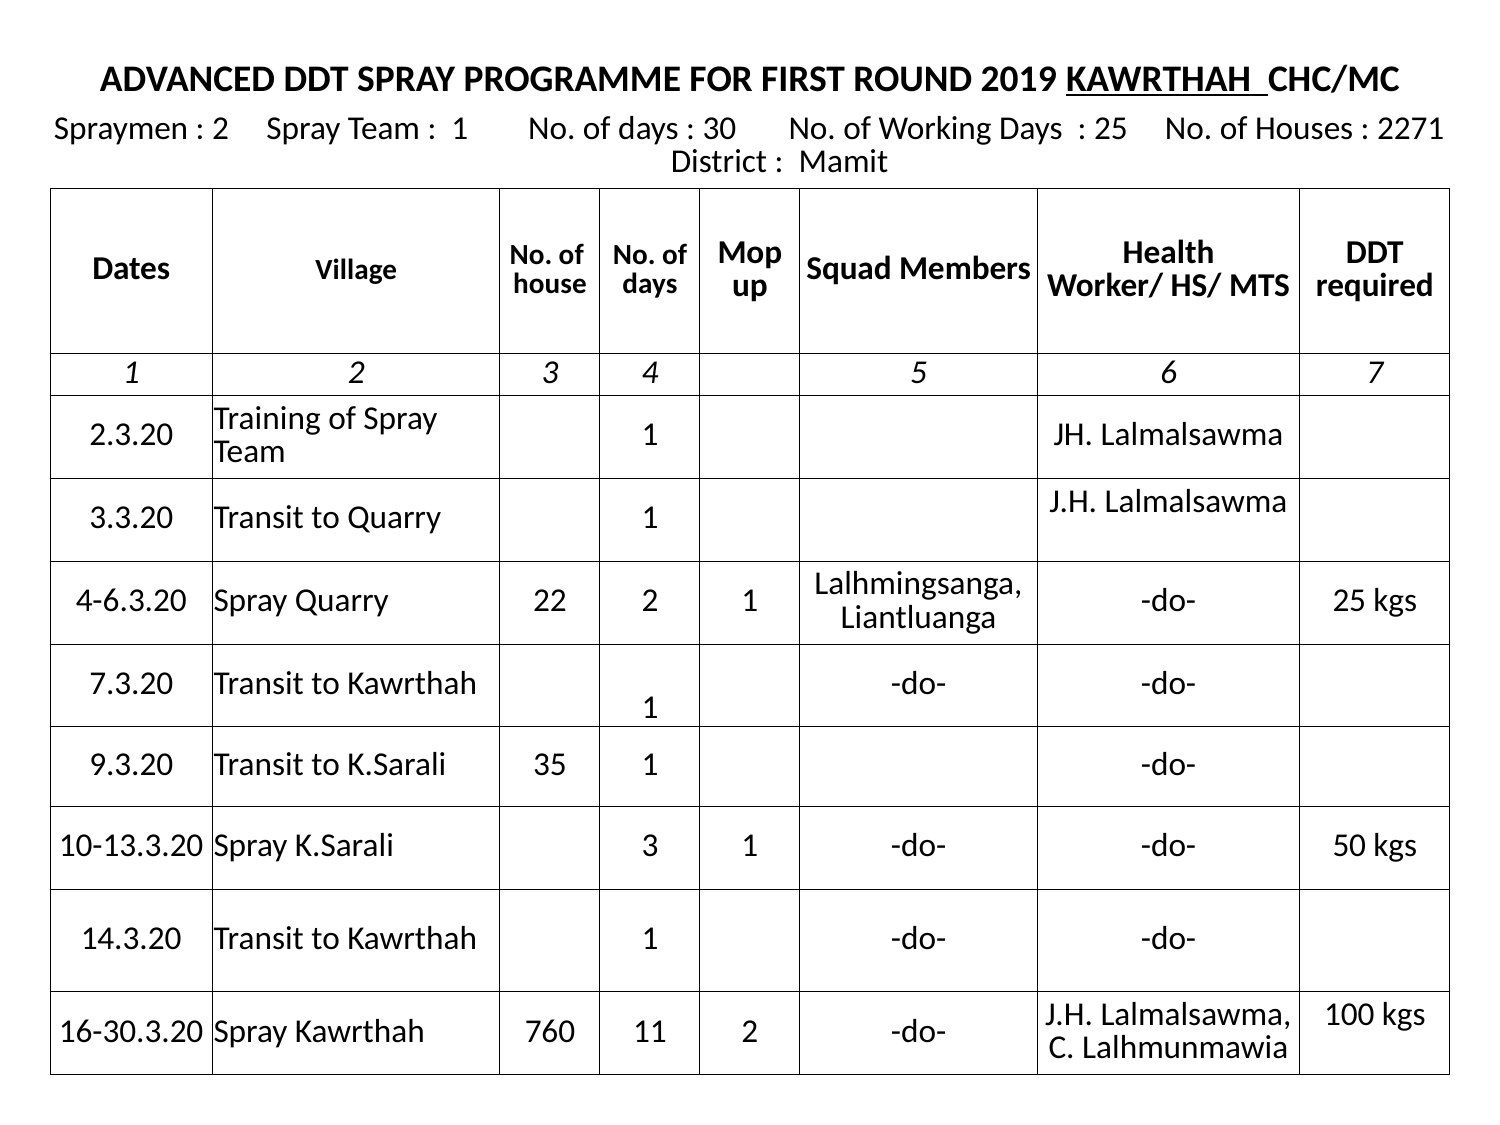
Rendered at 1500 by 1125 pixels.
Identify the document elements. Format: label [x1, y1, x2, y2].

table_cell [800, 807, 1037, 889]
table_cell [1038, 562, 1299, 644]
table_cell [700, 727, 799, 806]
table_cell [700, 396, 799, 478]
table_cell [213, 727, 499, 806]
table_cell [700, 354, 799, 395]
table_cell [600, 645, 699, 726]
table_cell [800, 396, 1037, 478]
table_cell [700, 890, 799, 991]
table_cell [51, 396, 212, 478]
table_cell [1300, 396, 1449, 478]
table_cell [51, 992, 212, 1074]
table_cell [51, 645, 212, 726]
table_cell [800, 890, 1037, 991]
table_cell [213, 479, 499, 561]
table_cell [51, 479, 212, 561]
table_cell [1038, 890, 1299, 991]
table_cell [213, 890, 499, 991]
table_cell [213, 562, 499, 644]
table_cell [800, 645, 1037, 726]
table_cell [500, 396, 599, 478]
table_cell [800, 354, 1037, 395]
table_cell [600, 992, 699, 1074]
table_cell [51, 807, 212, 889]
table_cell [500, 562, 599, 644]
table_cell [213, 189, 499, 353]
table_cell [1300, 727, 1449, 806]
table_cell [1038, 807, 1299, 889]
table_cell [700, 992, 799, 1074]
table_cell [1038, 727, 1299, 806]
table_cell [1300, 562, 1449, 644]
table_cell [700, 562, 799, 644]
table_cell [1300, 354, 1449, 395]
table_cell [1300, 992, 1449, 1074]
table_cell [500, 479, 599, 561]
table_cell [50, 106, 1450, 188]
table_cell [500, 992, 599, 1074]
table_header [50, 56, 1450, 106]
table_cell [500, 645, 599, 726]
table_cell [1300, 890, 1449, 991]
table_cell [51, 562, 212, 644]
table_cell [500, 727, 599, 806]
table_cell [500, 354, 599, 395]
table_cell [51, 354, 212, 395]
table_cell [800, 189, 1037, 353]
table_cell [500, 807, 599, 889]
table_cell [800, 992, 1037, 1074]
table_cell [500, 890, 599, 991]
table_cell [213, 807, 499, 889]
table_cell [1038, 645, 1299, 726]
table_cell [1300, 807, 1449, 889]
table_cell [1300, 189, 1449, 353]
table_cell [213, 396, 499, 478]
table_cell [600, 479, 699, 561]
table_cell [600, 189, 699, 353]
table_cell [51, 727, 212, 806]
table_cell [700, 807, 799, 889]
table_cell [1300, 645, 1449, 726]
table_cell [700, 645, 799, 726]
table_cell [800, 479, 1037, 561]
table_cell [700, 479, 799, 561]
table_cell [700, 189, 799, 353]
table_cell [1300, 479, 1449, 561]
table_cell [213, 354, 499, 395]
table_cell [1038, 354, 1299, 395]
table_cell [800, 562, 1037, 644]
table_cell [51, 890, 212, 991]
table_cell [800, 727, 1037, 806]
table_cell [213, 992, 499, 1074]
table_cell [1038, 189, 1299, 353]
table_cell [1038, 479, 1299, 561]
table_cell [1038, 396, 1299, 478]
table_cell [1038, 992, 1299, 1074]
table_cell [600, 807, 699, 889]
table_cell [600, 562, 699, 644]
table_cell [600, 354, 699, 395]
table_cell [600, 396, 699, 478]
table_cell [213, 645, 499, 726]
table_cell [600, 727, 699, 806]
table_cell [600, 890, 699, 991]
table_cell [500, 189, 599, 353]
table_cell [51, 189, 212, 353]
